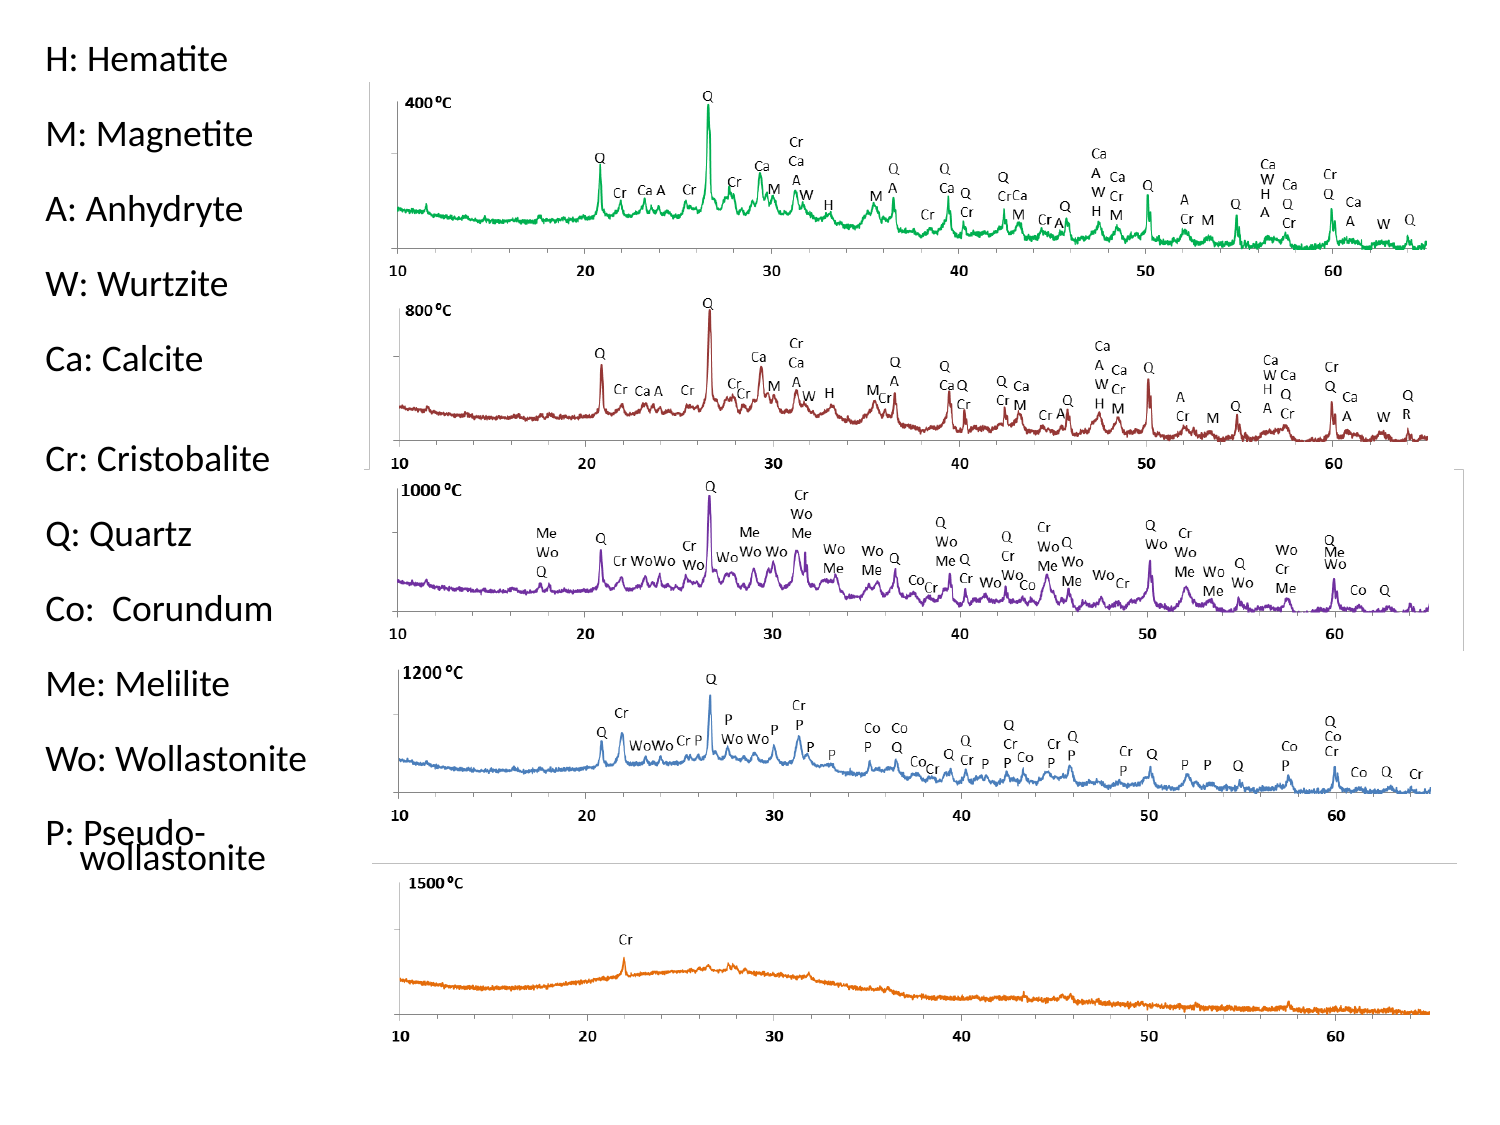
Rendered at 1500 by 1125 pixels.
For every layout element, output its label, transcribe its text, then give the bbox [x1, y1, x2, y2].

text_box H: Hematite M: Magnetite A: Anhydryte W: Wurtzite Ca: Calcite Cr: Cristobalite Q: Quartz Co: Corundum Me: Melilite Wo: Wollastonite P: Pseudo- wollastonite [30, 46, 428, 910]
picture [364, 82, 1464, 1057]
